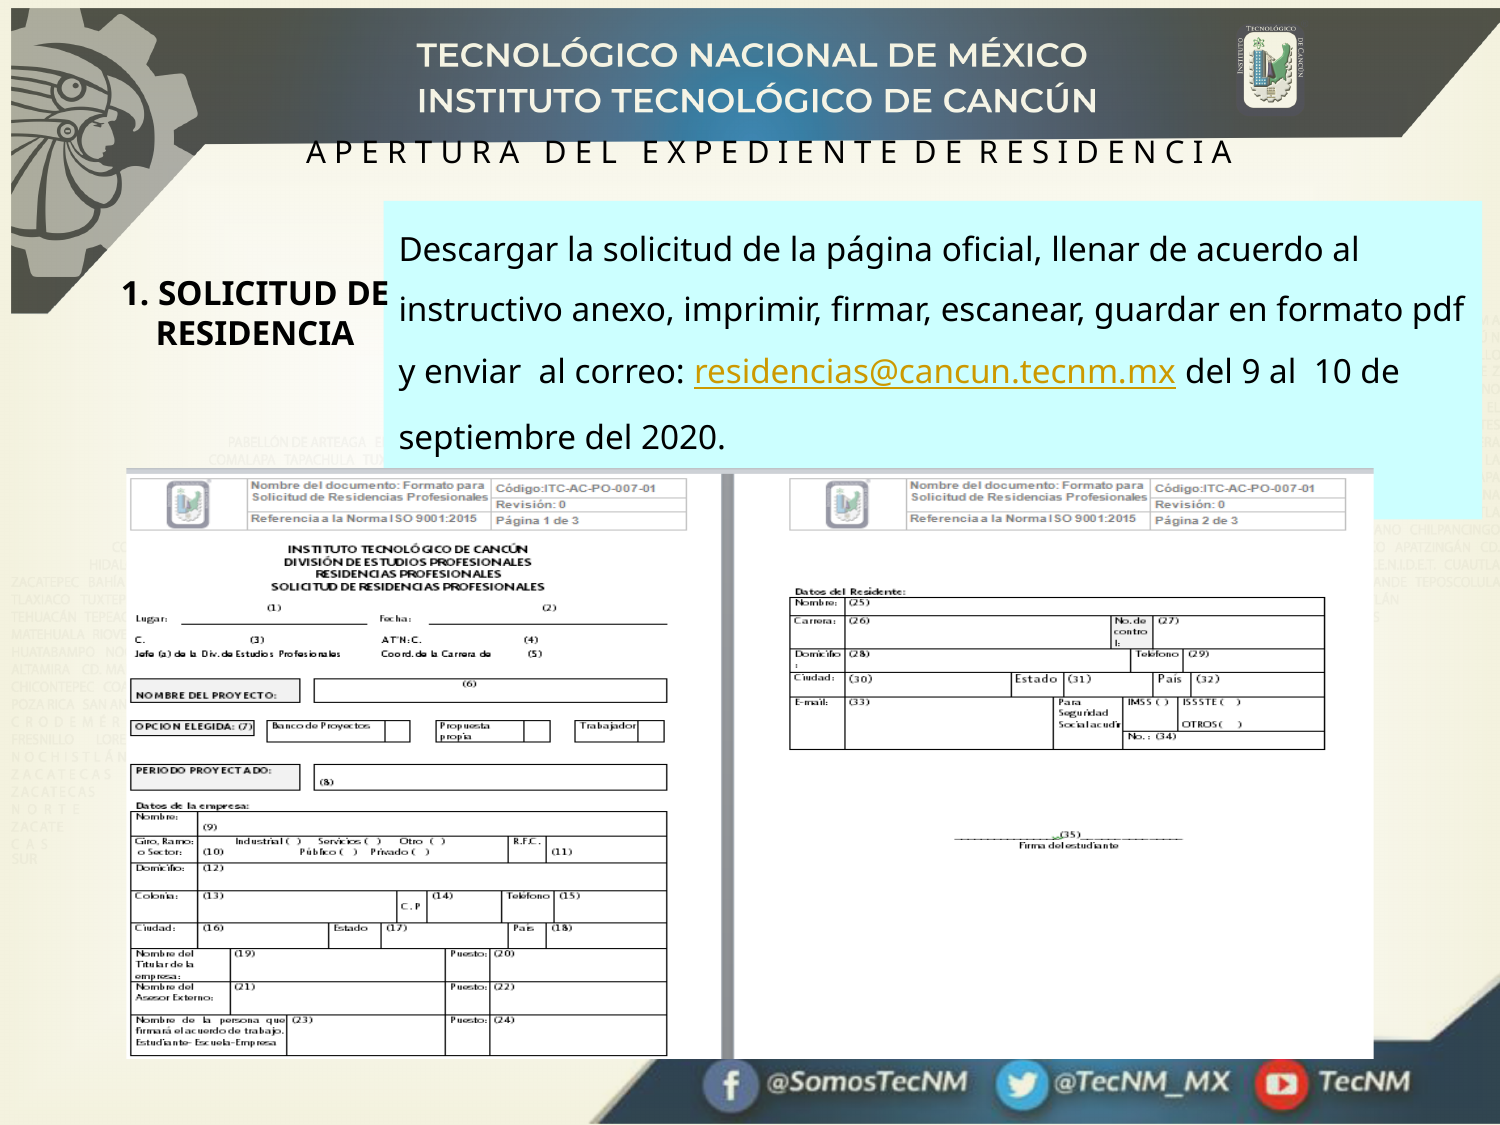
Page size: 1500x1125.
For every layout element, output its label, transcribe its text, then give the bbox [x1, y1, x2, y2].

text_box 1. SOLICITUD DE RESIDENCIA [91, 264, 420, 359]
text_box Descargar la solicitud de la página oficial, llenar de acuerdo al instructivo anexo, imprimir, firmar, escanear, guardar en formato pdf y enviar al correo: residencias@cancun.tecnm.mx del 9 al 10 de septiembre del 2020. [383, 200, 1483, 520]
picture [125, 467, 1374, 1060]
text_box A P E R T U R A D E L E X P E D I E N T E D E R E S I D E N C I A [230, 125, 1317, 178]
